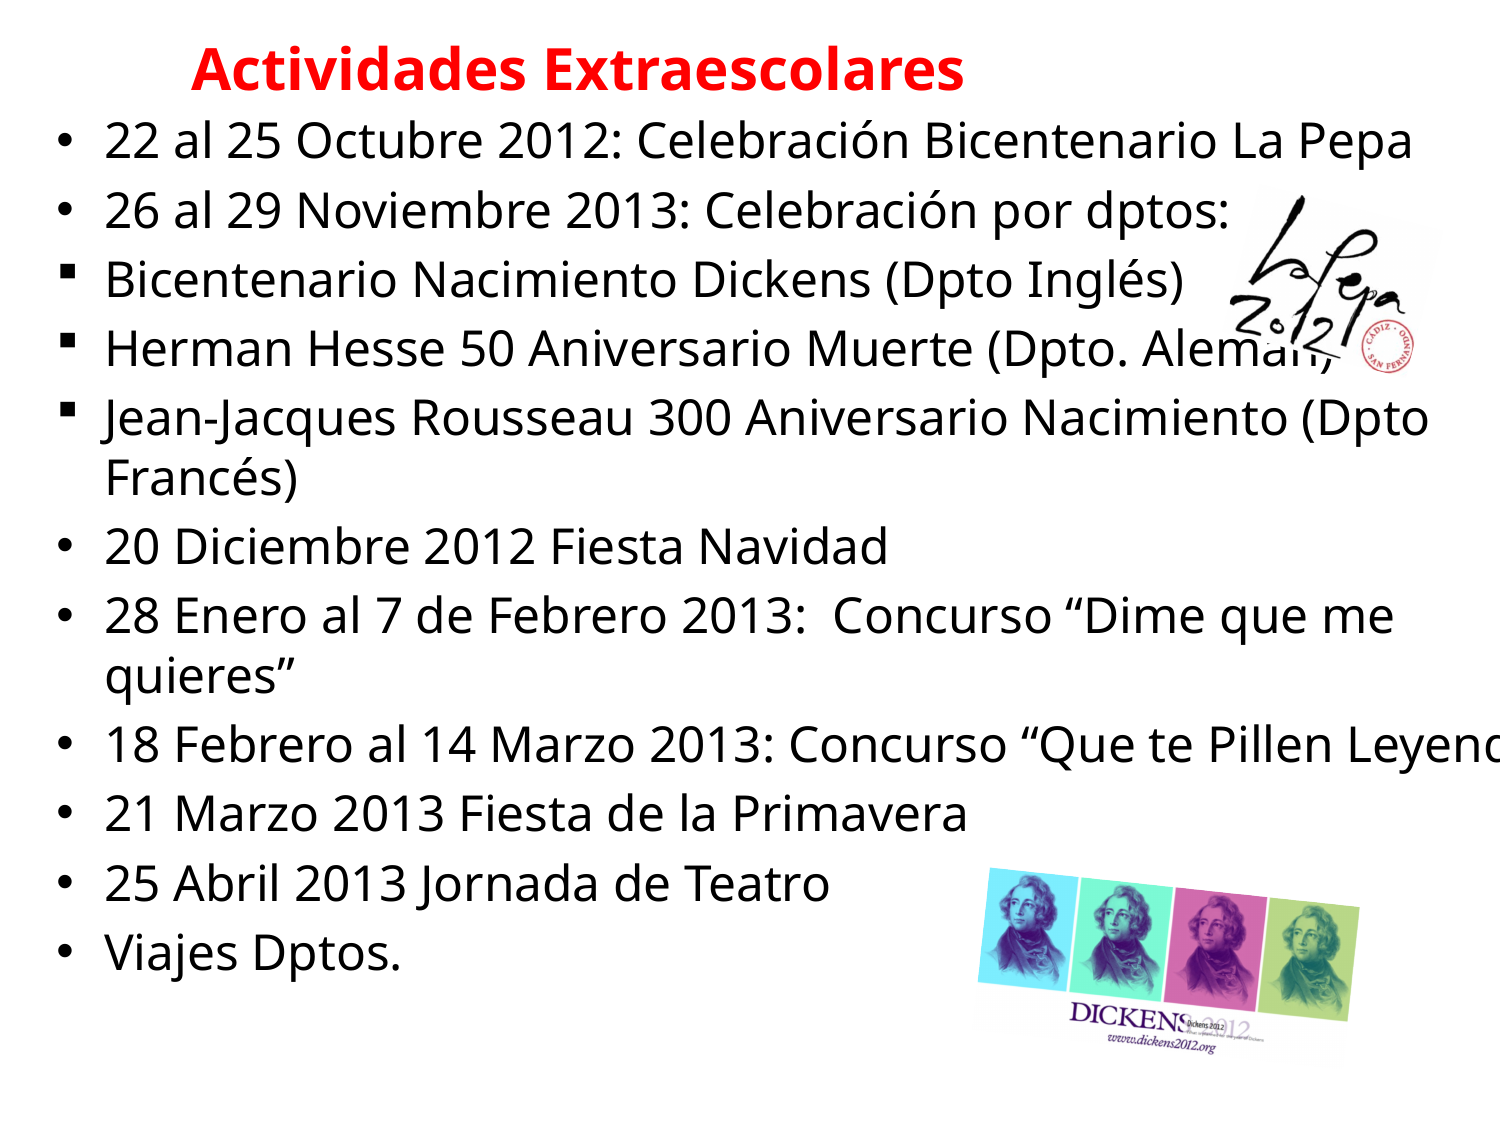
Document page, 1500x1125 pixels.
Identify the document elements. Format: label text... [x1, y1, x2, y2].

list 22 al 25 Octubre 2012: Celebración Bicentenario La Pepa 26 al 29 Noviembre 2013: Celebración por dptos: Bicentenario Nacimiento Dickens (Dpto Inglés) Herman Hesse 50 Aniversario Muerte (Dpto. Alemán) Jean-Jacques Rousseau 300 Aniversario Nacimiento (Dpto Francés) 20 Diciembre 2012 Fiesta Navidad 28 Enero al 7 de Febrero 2013: Concurso “Dime que me quieres” 18 Febrero al 14 Marzo 2013: Concurso “Que te Pillen Leyendo” 21 Marzo 2013 Fiesta de la Primavera 25 Abril 2013 Jornada de Teatro Viajes Dptos. [41, 101, 1500, 1025]
picture [1223, 185, 1442, 377]
title Actividades Extraescolares [29, 45, 1128, 90]
picture [973, 868, 1359, 1068]
